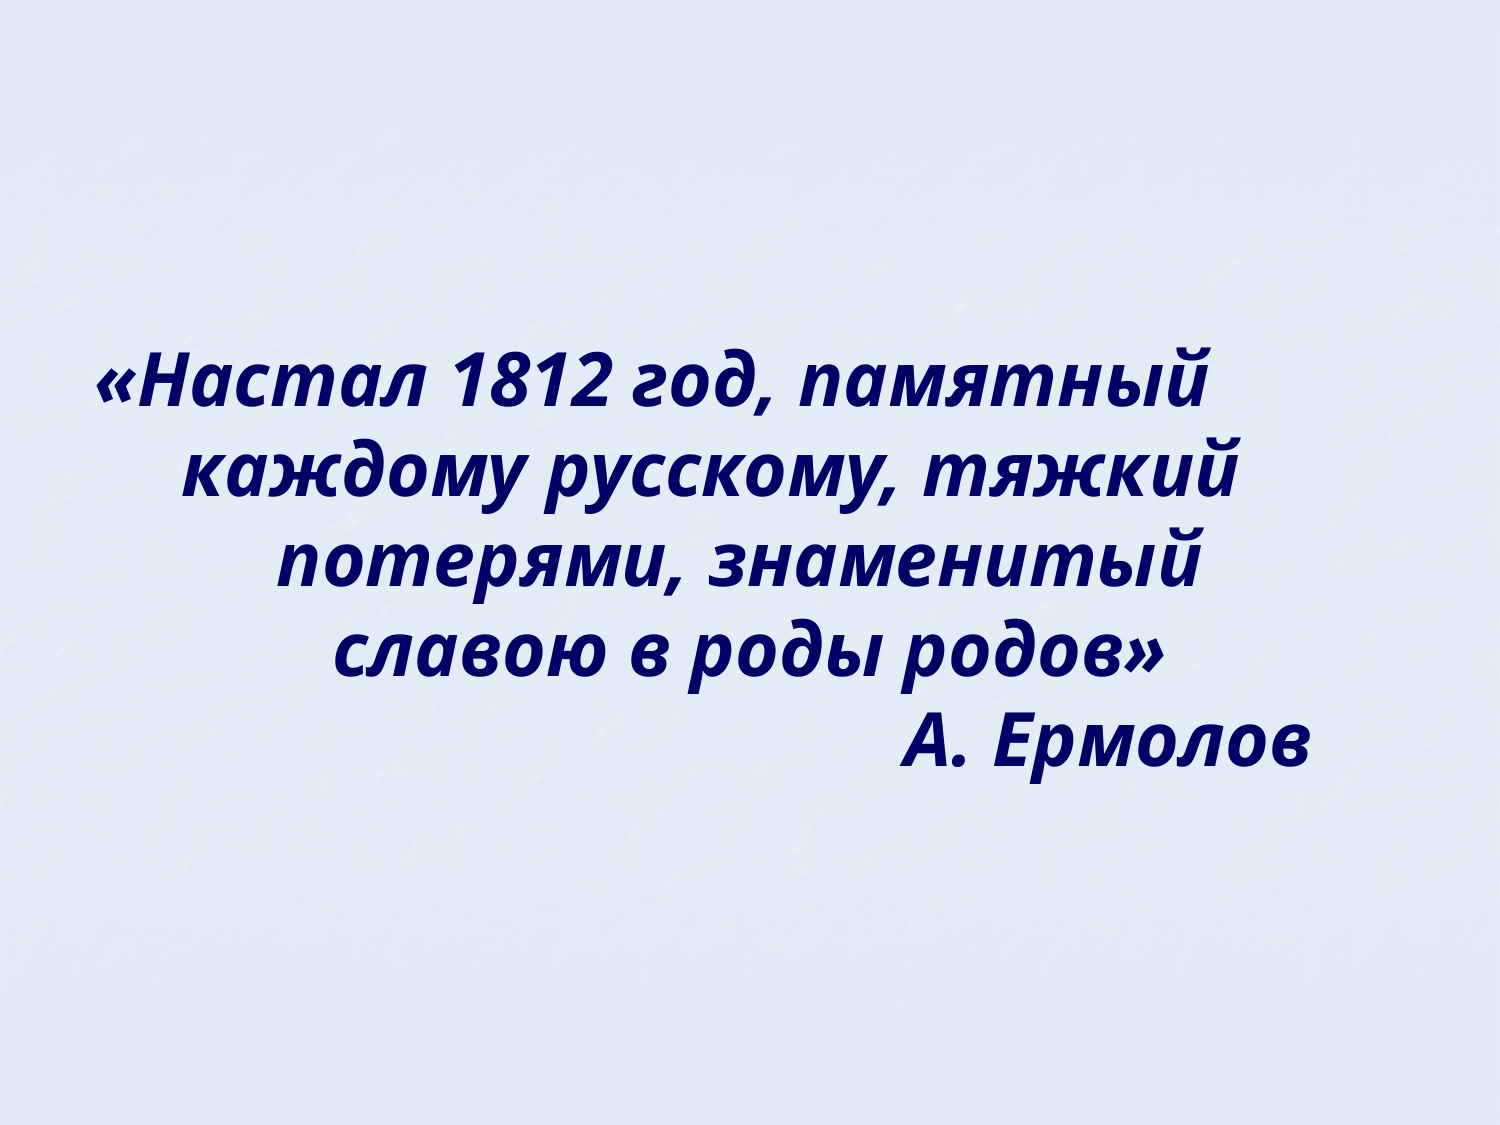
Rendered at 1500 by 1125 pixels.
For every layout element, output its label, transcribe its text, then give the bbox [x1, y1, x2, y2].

title «Настал 1812 год, памятный каждому русскому, тяжкий потерями, знаменитый славою в роды родов» А. Ермолов [74, 199, 1426, 913]
